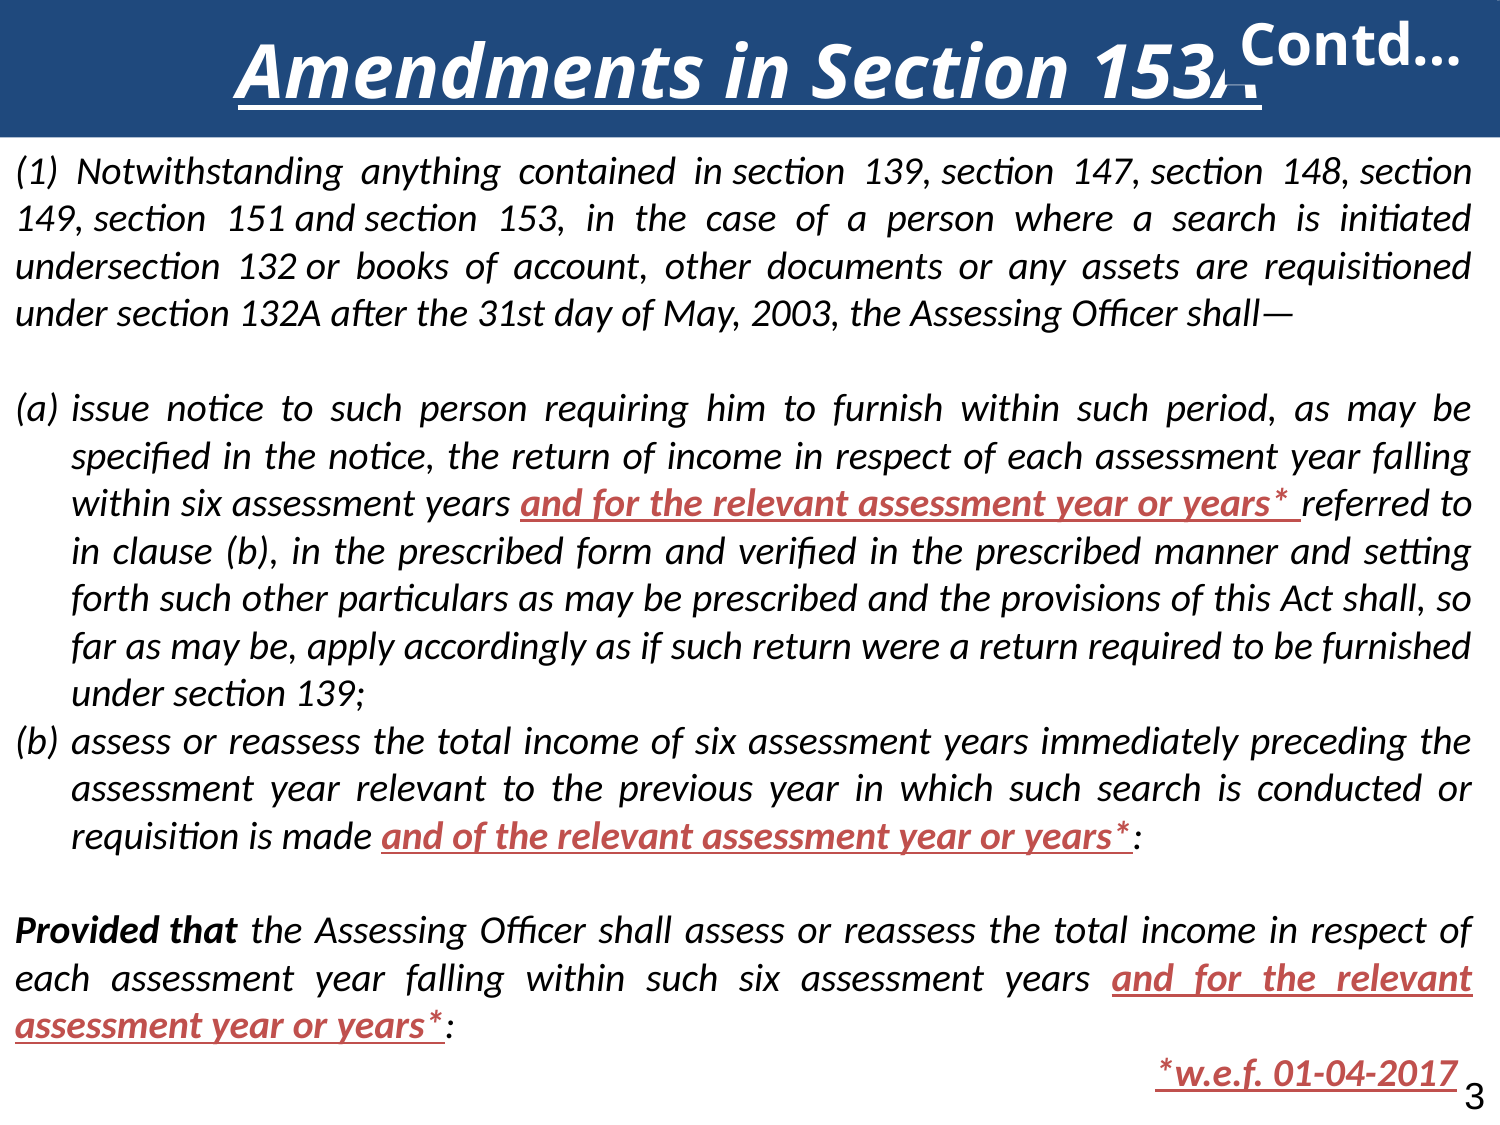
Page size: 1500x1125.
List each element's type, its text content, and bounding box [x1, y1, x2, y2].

text_box (1) Notwithstanding anything contained in section 139, section 147, section 148, section 149, section 151 and section 153, in the case of a person where a search is initiated undersection 132 or books of account, other documents or any assets are requisitioned under section 132A after the 31st day of May, 2003, the Assessing Officer shall— issue notice to such person requiring him to furnish within such period, as may be specified in the notice, the return of income in respect of each assessment year falling within six assessment years and for the relevant assessment year or years* referred to in clause (b), in the prescribed form and verified in the prescribed manner and setting forth such other particulars as may be prescribed and the provisions of this Act shall, so far as may be, apply accordingly as if such return were a return required to be furnished under section 139; assess or reassess the total income of six assessment years immediately preceding the assessment year relevant to the previous year in which such search is conducted or requisition is made and of the relevant assessment year or years*: Provided that the Assessing Officer shall assess or reassess the total income in respect of each assessment year falling within such six assessment years and for the relevant assessment year or years*: *w.e.f. 01-04-2017 [0, 138, 1488, 1102]
text_box Contd… [1224, 0, 1497, 85]
text_box Amendments in Section 153A [0, 0, 1500, 138]
slide_number 3 [1374, 1064, 1500, 1125]
